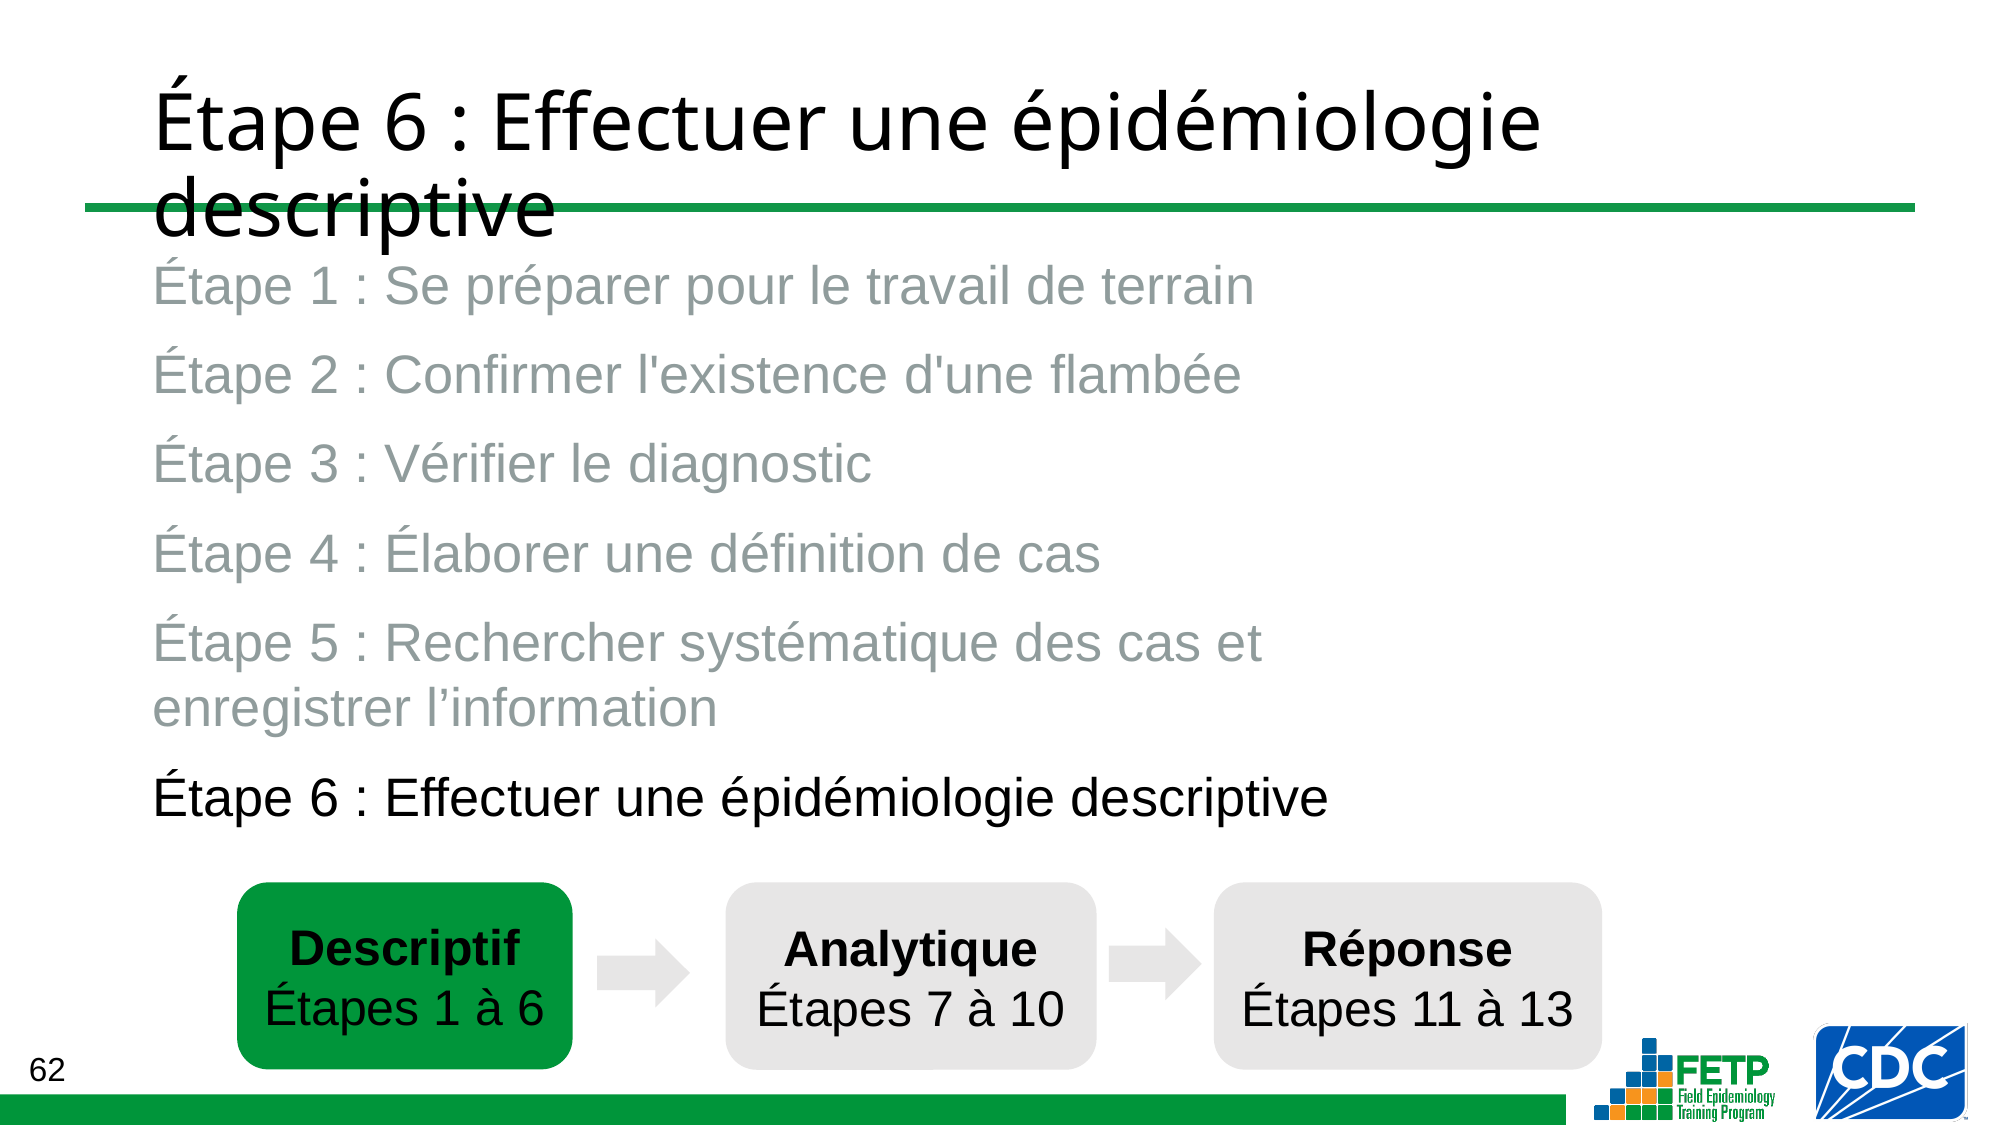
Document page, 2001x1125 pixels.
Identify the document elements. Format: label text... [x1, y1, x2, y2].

picture [1813, 1023, 1968, 1122]
picture [1594, 1038, 1775, 1122]
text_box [236, 882, 1603, 1070]
title Étape 6 : Effectuer une épidémiologie descriptive [137, 75, 1863, 207]
list Étape 1 : Se préparer pour le travail de terrain Étape 2 : Confirmer l'existence d'une flambée Étape 3 : Vérifier le diagnostic Étape 4 : Élaborer une définition de cas Étape 5 : Rechercher systématique des cas et enregistrer l’information Étape 6 : Effectuer une épidémiologie descriptive [137, 242, 1499, 1004]
